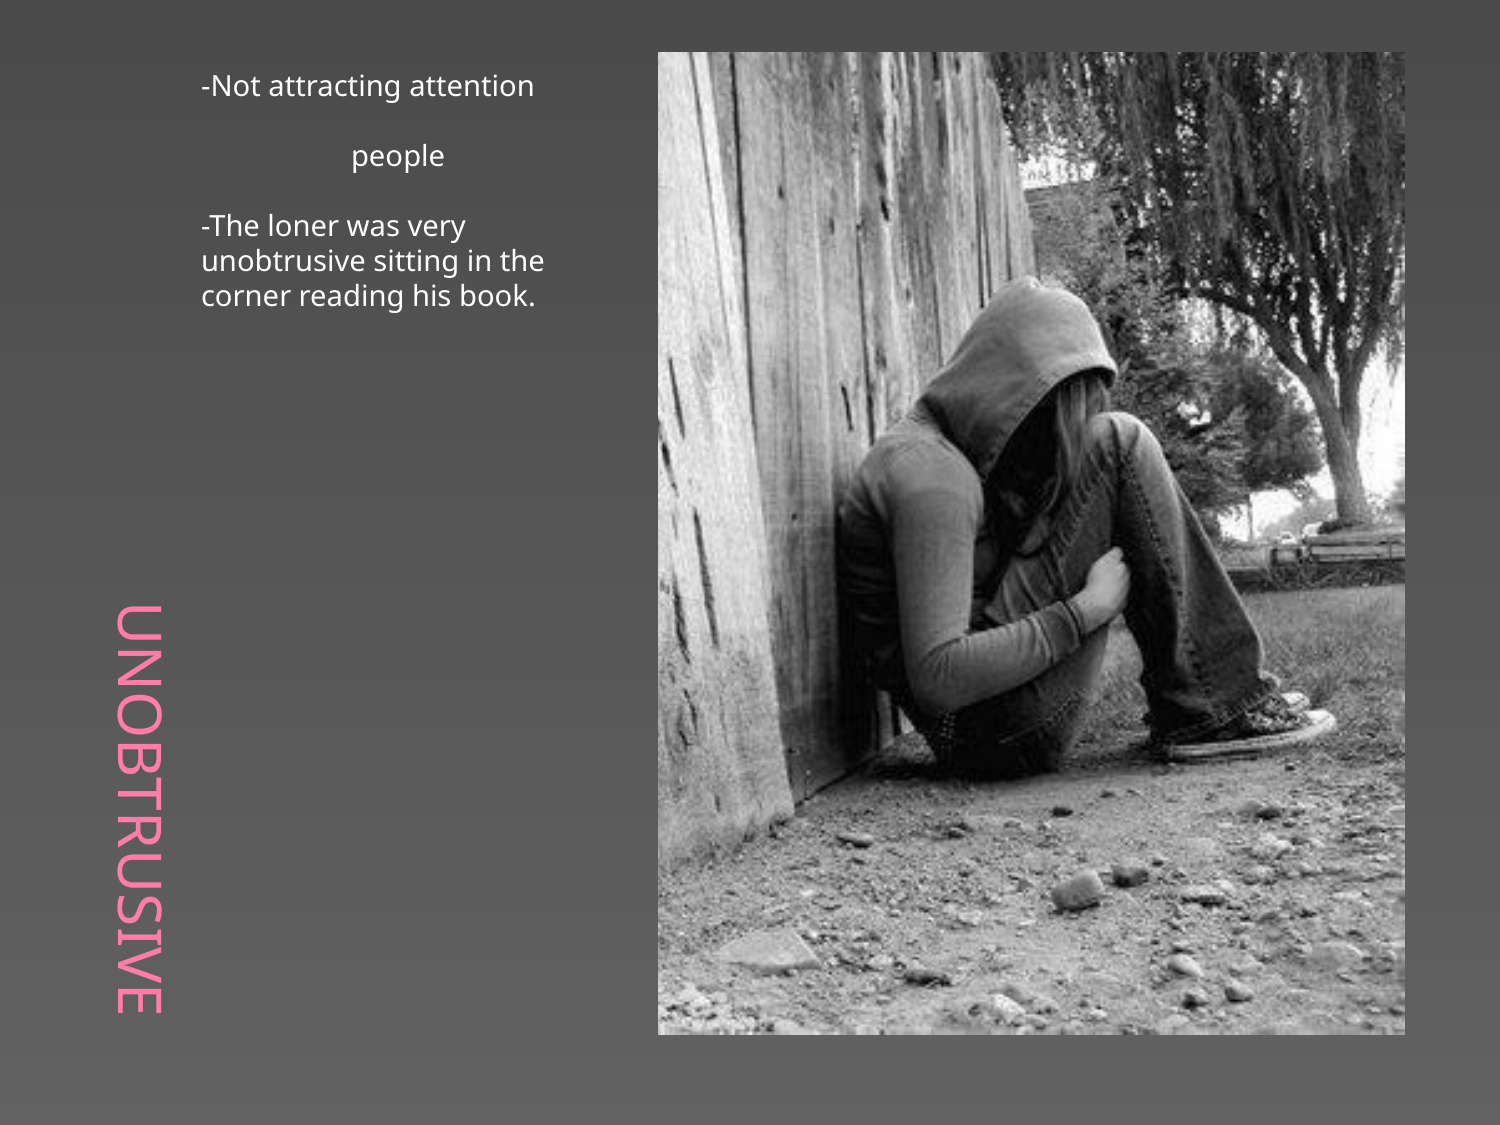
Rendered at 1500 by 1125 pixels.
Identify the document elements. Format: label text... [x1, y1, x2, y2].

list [598, 52, 1465, 1036]
title Unobtrusive [36, 60, 186, 1036]
list -Not attracting attention people -The loner was very unobtrusive sitting in the corner reading his book. [186, 60, 587, 1036]
